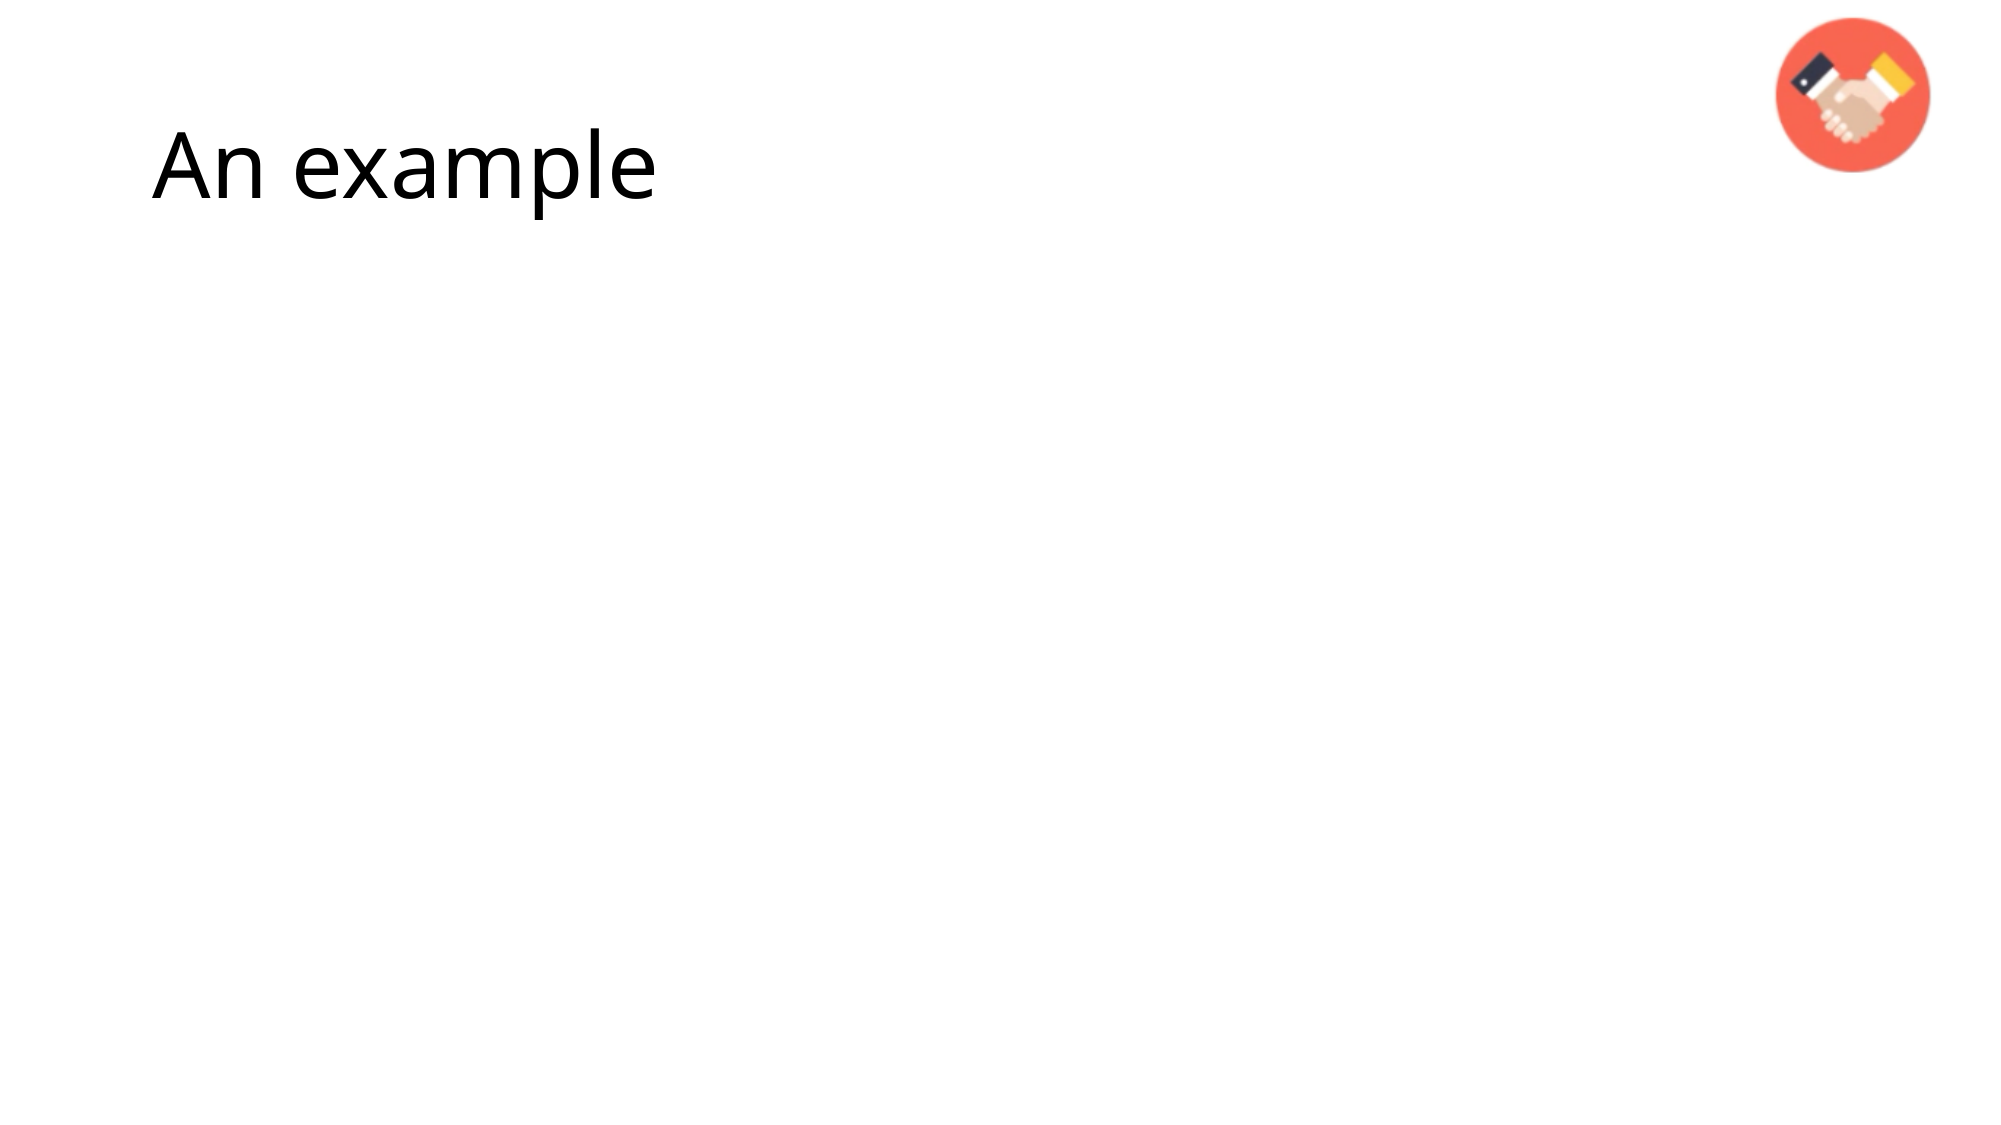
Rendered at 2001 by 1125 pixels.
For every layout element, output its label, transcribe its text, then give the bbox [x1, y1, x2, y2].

title An example [137, 59, 1863, 278]
picture [1749, 8, 1954, 182]
